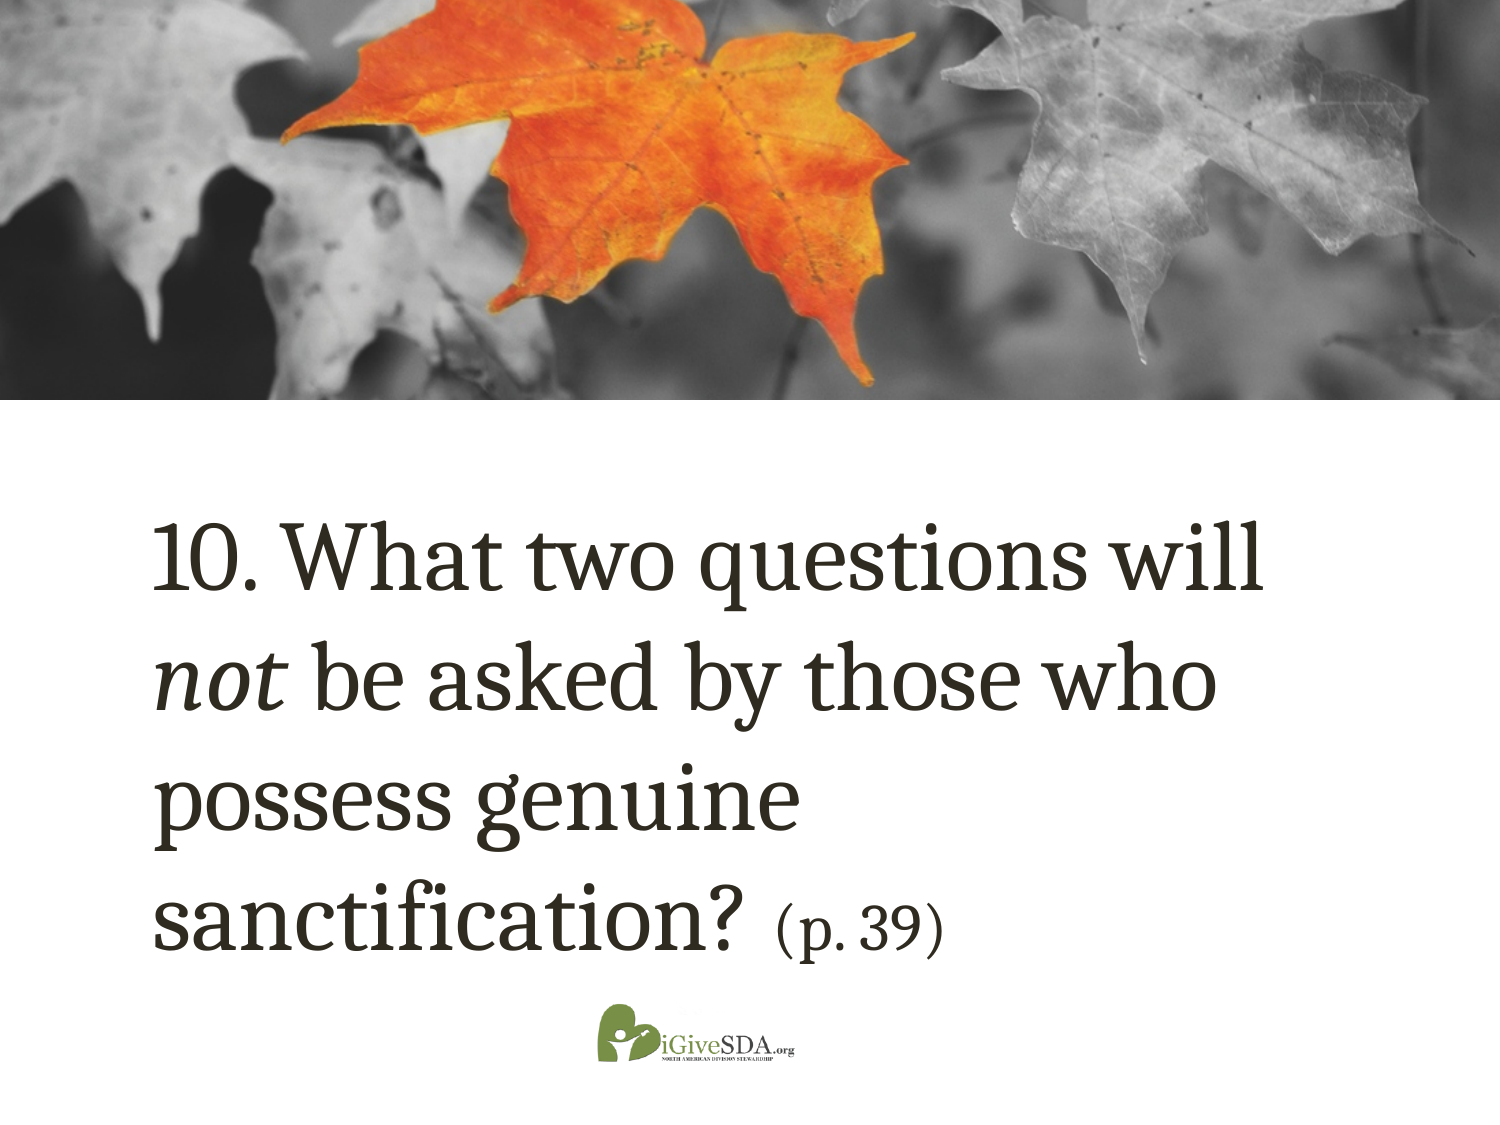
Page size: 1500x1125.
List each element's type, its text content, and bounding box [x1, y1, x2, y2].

picture [580, 989, 804, 1077]
picture [0, 0, 1500, 400]
title 10. What two questions will not be asked by those who possess genuine sanctification? (p. 39) [137, 474, 1375, 988]
